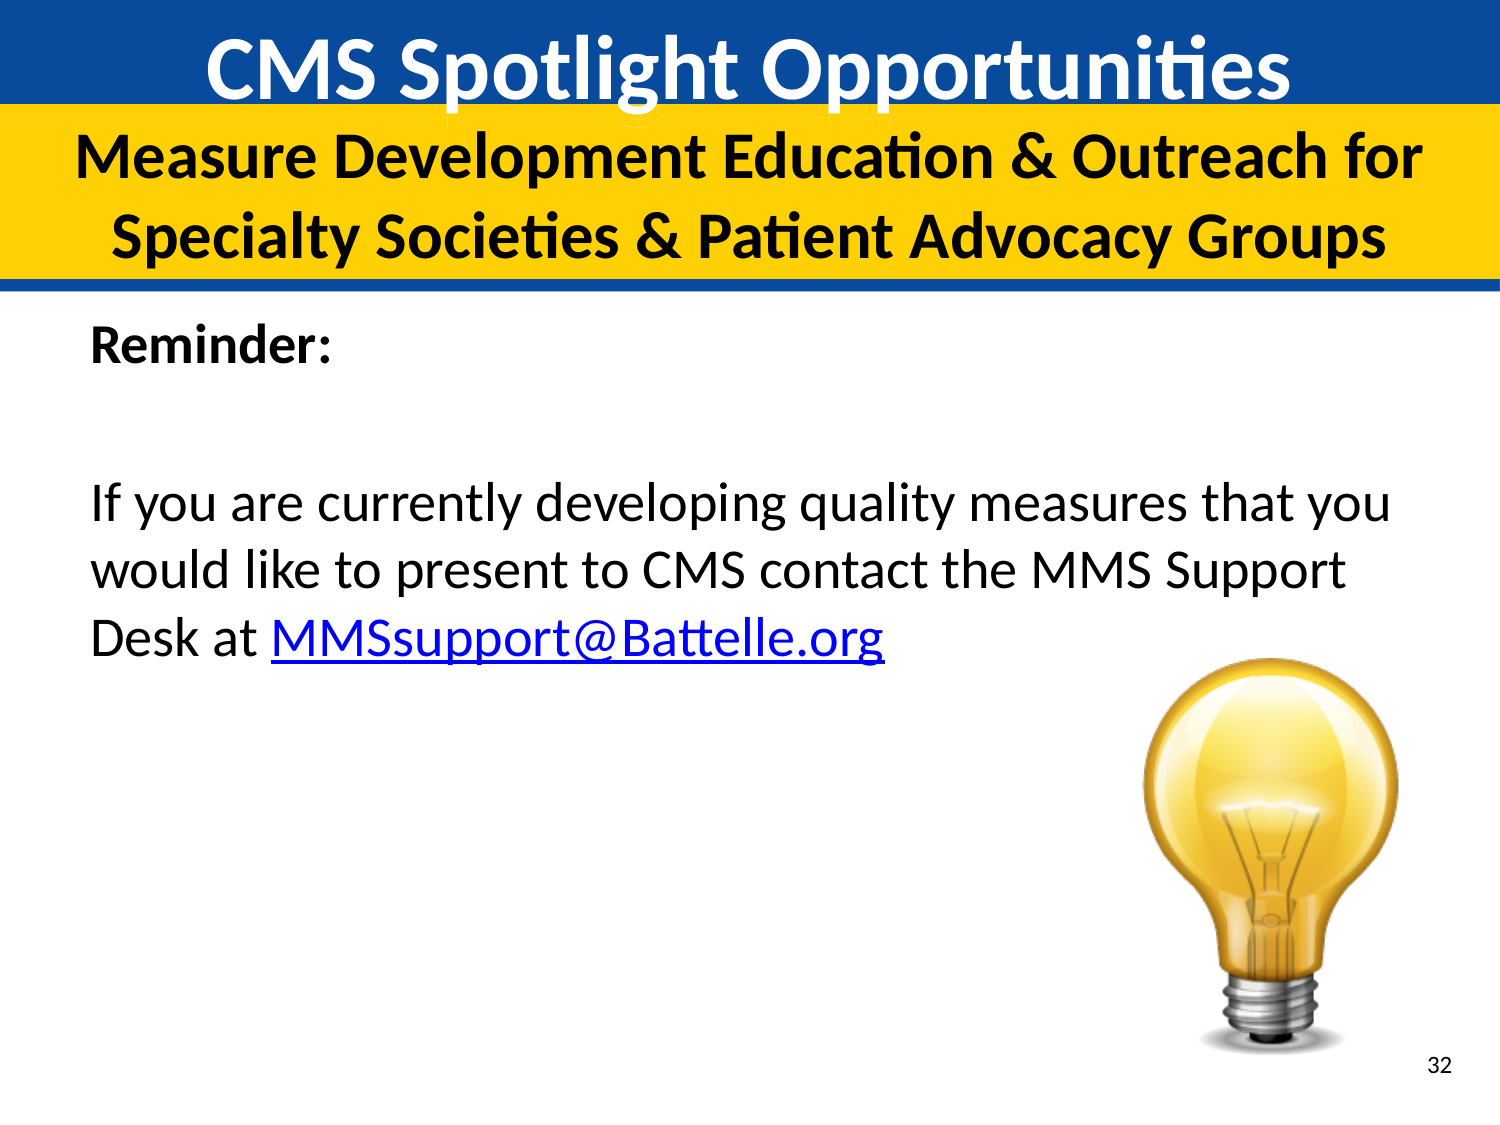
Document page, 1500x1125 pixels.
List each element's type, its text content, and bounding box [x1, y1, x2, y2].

picture [1070, 657, 1472, 1059]
list Reminder: If you are currently developing quality measures that you would like to present to CMS contact the MMS Support Desk at MMSsupport@Battelle.org [0, 299, 1475, 725]
text_box Measure Development Education & Outreach for Specialty Societies & Patient Advocacy Groups [0, 118, 1500, 279]
title CMS Spotlight Opportunities [0, 0, 1500, 104]
